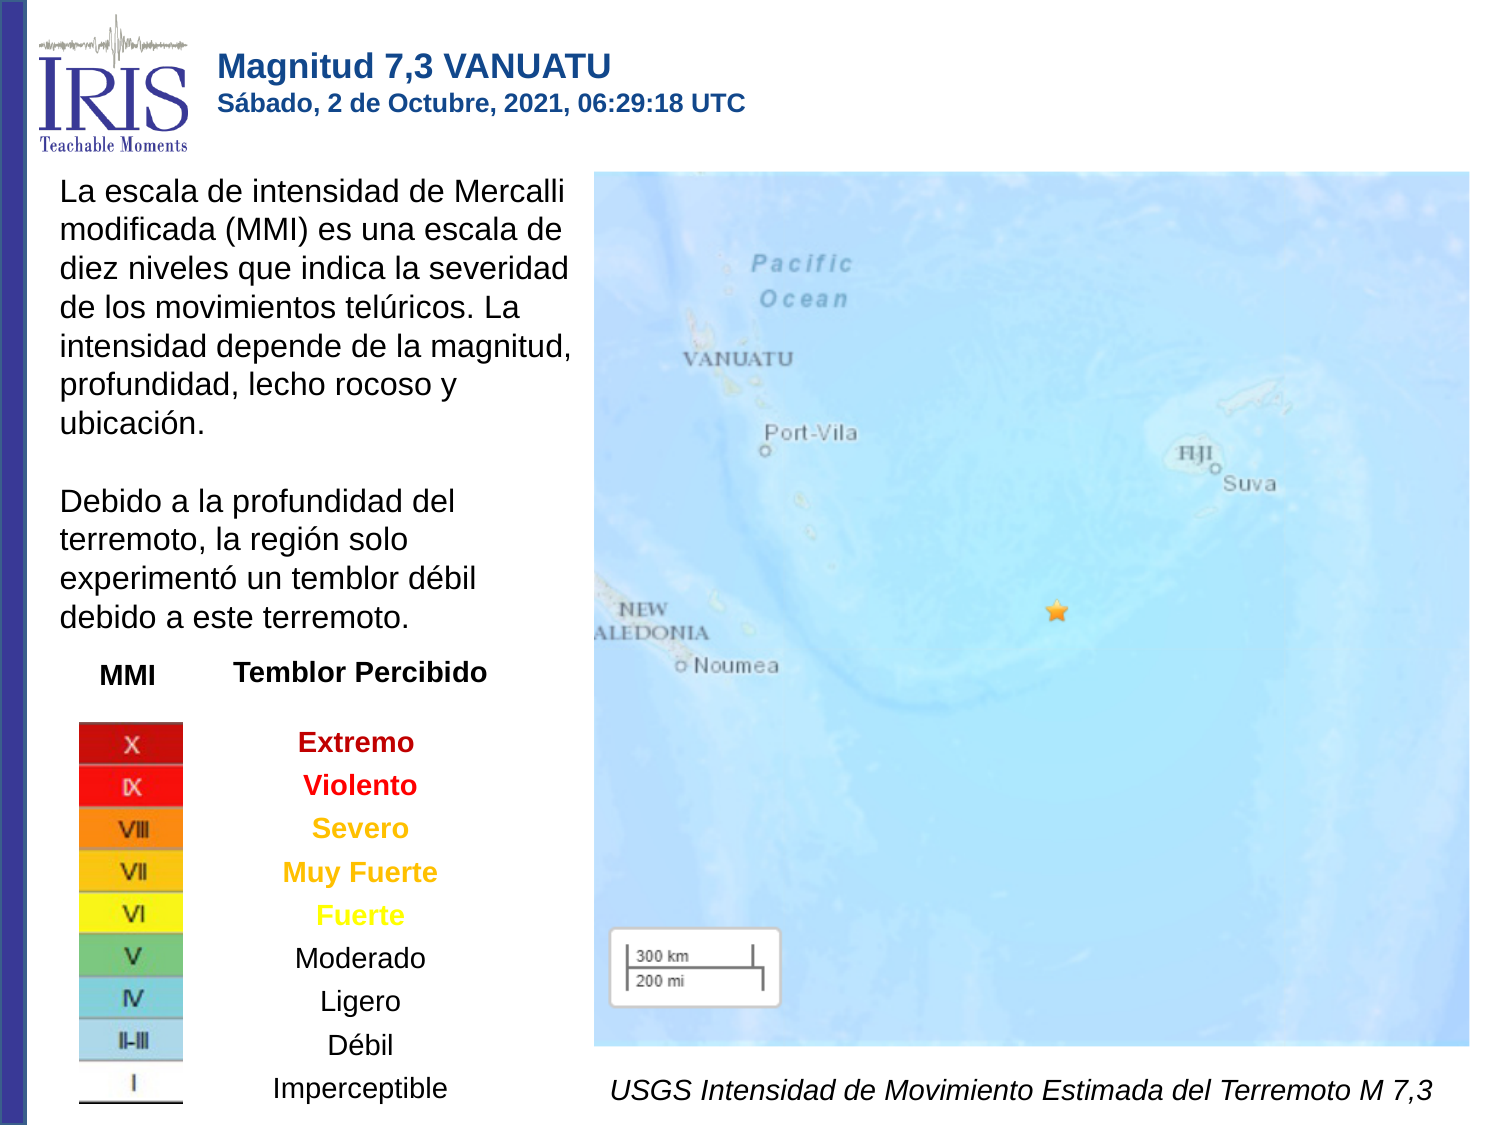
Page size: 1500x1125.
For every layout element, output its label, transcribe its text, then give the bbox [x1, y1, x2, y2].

picture [79, 722, 184, 1104]
text_box MMI [84, 649, 185, 699]
text_box Temblor Percibido Extremo Violento Severo Muy Fuerte Fuerte Moderado Ligero Débil Imperceptible [187, 645, 534, 1112]
picture [594, 169, 1471, 1049]
text_box USGS Intensidad de Movimiento Estimada del Terremoto M 7,3 [594, 1063, 1500, 1114]
picture [39, 12, 188, 165]
text_box La escala de intensidad de Mercalli modificada (MMI) es una escala de diez niveles que indica la severidad de los movimientos telúricos. La intensidad depende de la magnitud, profundidad, lecho rocoso y ubicación. Debido a la profundidad del terremoto, la región solo experimentó un temblor débil debido a este terremoto. [44, 162, 595, 643]
text_box Magnitud 7,3 VANUATU Sábado, 2 de Octubre, 2021, 06:29:18 UTC [202, 0, 1499, 125]
text_box [0, 0, 27, 1125]
